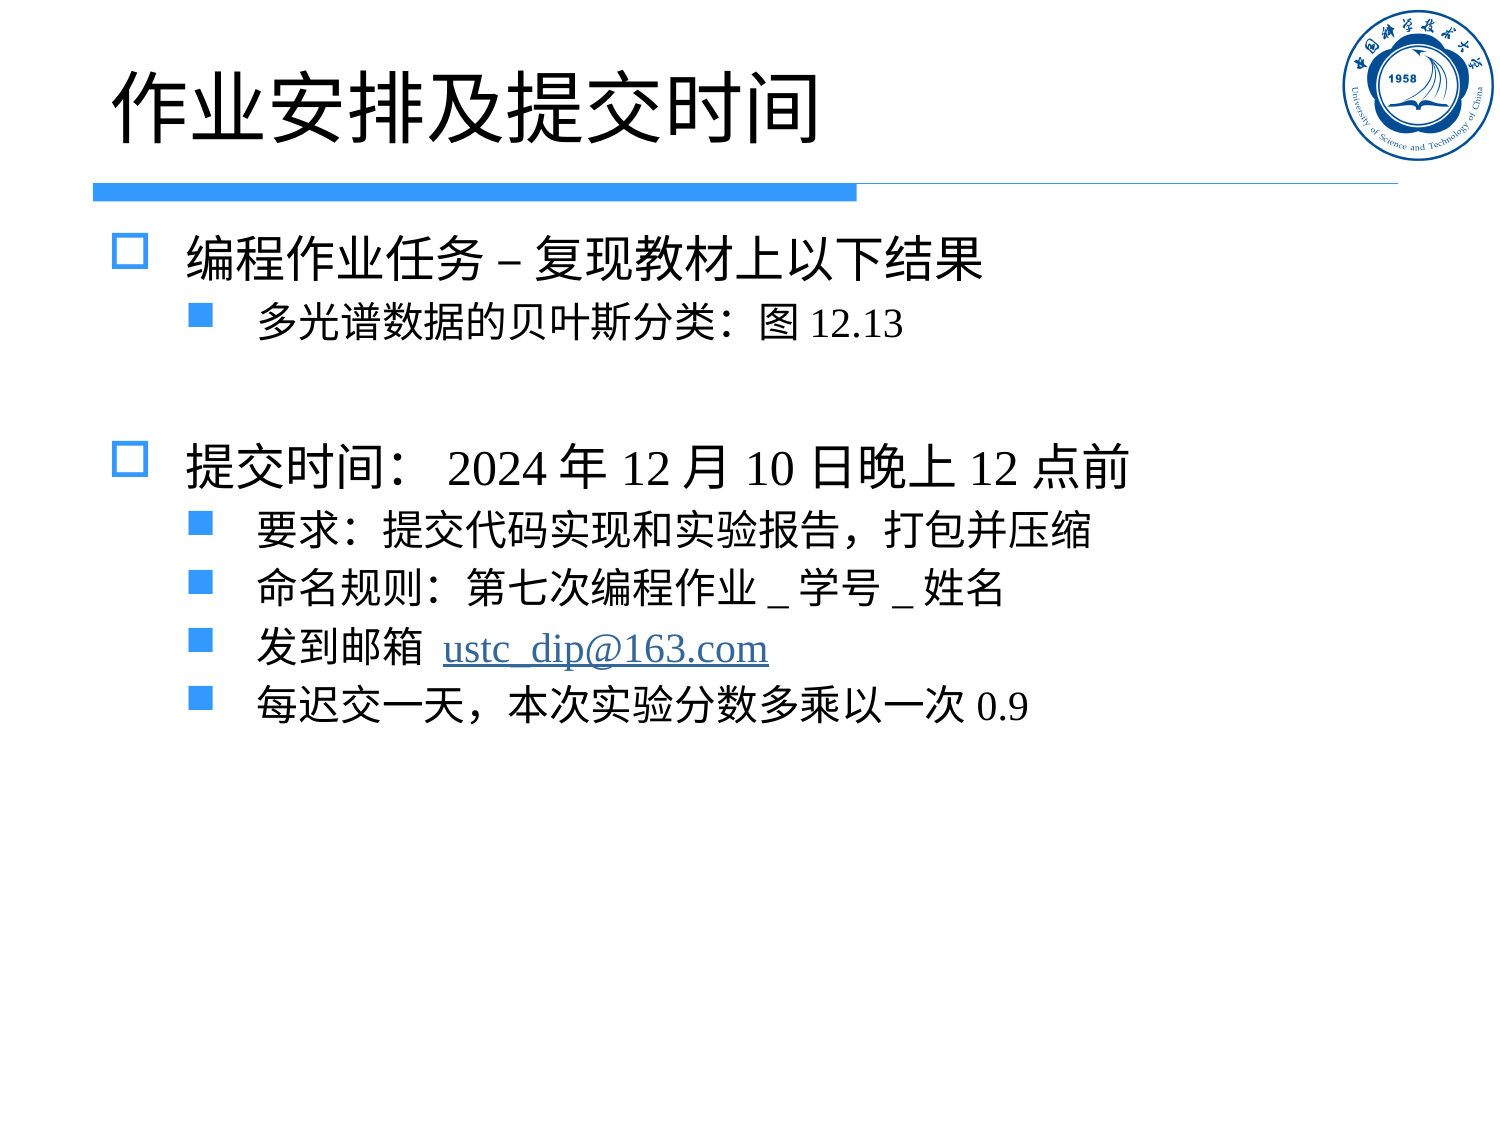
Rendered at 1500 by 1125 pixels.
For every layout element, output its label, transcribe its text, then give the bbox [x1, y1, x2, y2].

title 作业安排及提交时间 [94, 50, 1407, 161]
list 编程作业任务 – 复现教材上以下结果 多光谱数据的贝叶斯分类：图12.13 提交时间：2024年12月10日晚上12点前 要求：提交代码实现和实验报告，打包并压缩 命名规则：第七次编程作业_学号_姓名 发到邮箱 ustc_dip@163.com 每迟交一天，本次实验分数多乘以一次0.9 [92, 220, 1406, 1035]
picture [1339, 2, 1494, 161]
